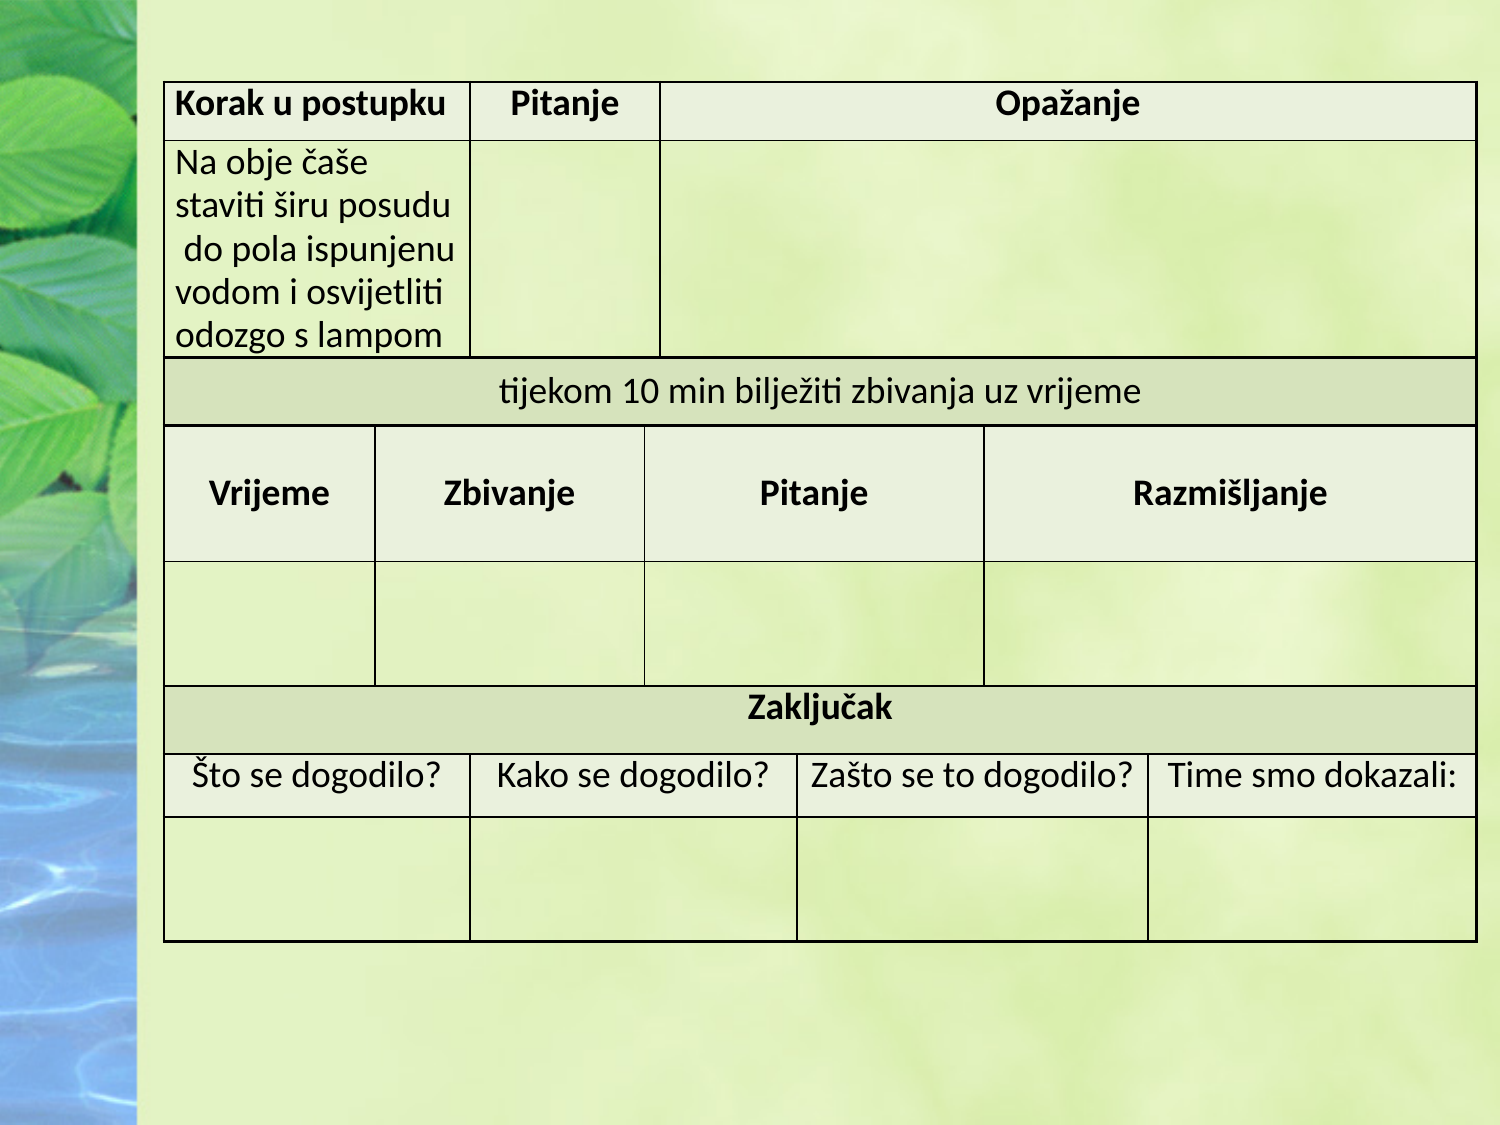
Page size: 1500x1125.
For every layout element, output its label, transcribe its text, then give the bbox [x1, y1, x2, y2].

table_cell Zbivanje [376, 427, 644, 561]
table_cell [165, 818, 469, 940]
table_cell [471, 818, 796, 940]
table_cell Zaključak [165, 687, 1475, 753]
table_cell [165, 562, 374, 685]
table_cell Zašto se to dogodilo? [798, 755, 1147, 816]
table_cell tijekom 10 min bilježiti zbivanja uz vrijeme [165, 359, 1475, 424]
table_cell Vrijeme [165, 427, 374, 561]
table_cell Što se dogodilo? [165, 755, 469, 816]
table_cell Kako se dogodilo? [471, 755, 796, 816]
table_cell [985, 562, 1475, 685]
table_header Korak u postupku [165, 83, 469, 140]
table_cell Razmišljanje [985, 427, 1475, 561]
table_cell [1149, 818, 1475, 940]
table_cell Na obje čaše staviti širu posudu do pola ispunjenu vodom i osvijetliti odozgo s lampom [165, 141, 469, 356]
picture [0, 0, 1500, 1125]
table_cell [645, 562, 983, 685]
table_header Pitanje [471, 83, 659, 140]
table_cell Pitanje [645, 427, 983, 561]
table_cell [661, 141, 1475, 356]
table_cell [471, 141, 659, 356]
table_header Opažanje [661, 83, 1475, 140]
table_cell Time smo dokazali: [1149, 755, 1475, 816]
table_cell [798, 818, 1147, 940]
table_cell [376, 562, 644, 685]
